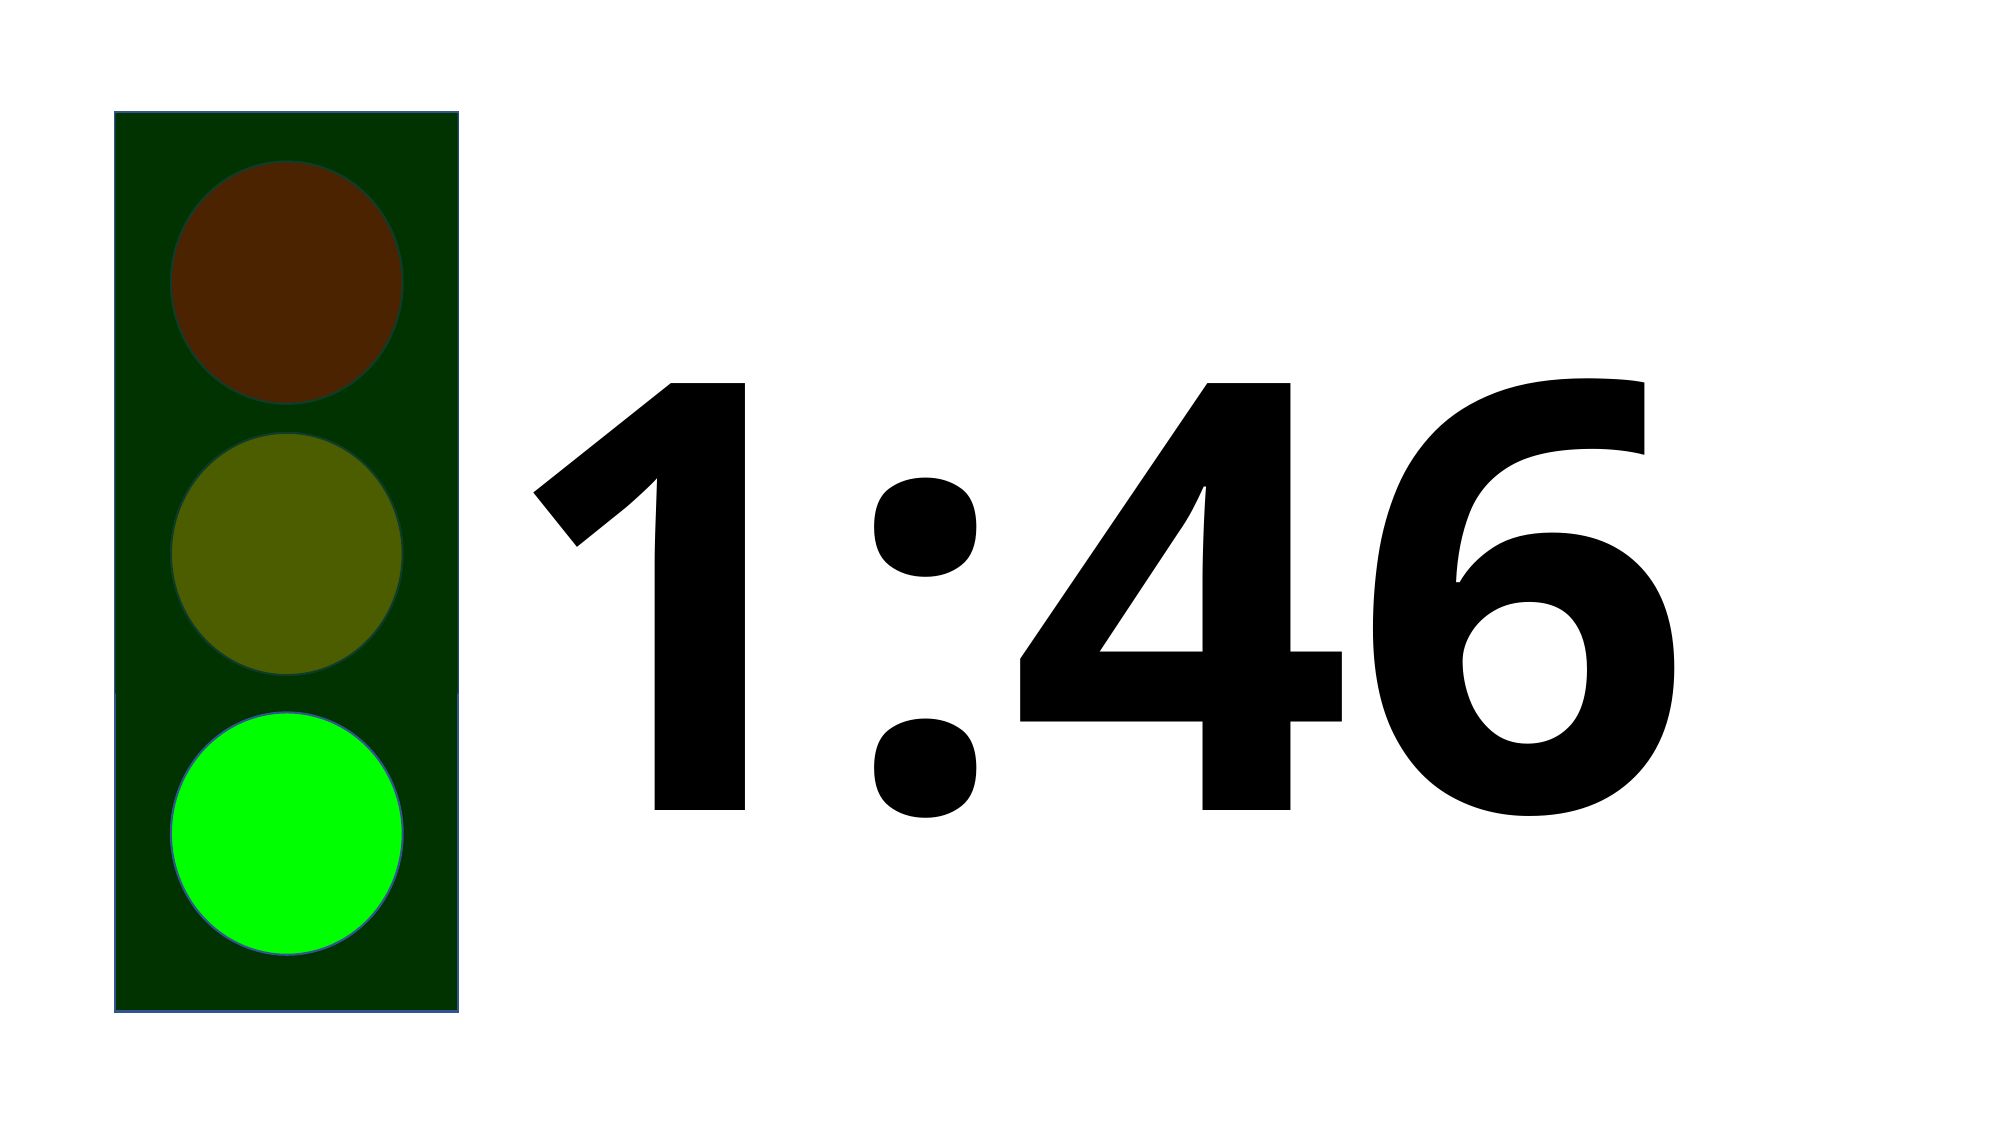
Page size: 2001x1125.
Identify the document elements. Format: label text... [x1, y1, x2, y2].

text_box [169, 711, 404, 956]
text_box 1:46 [483, 204, 1924, 938]
text_box [114, 695, 459, 1013]
text_box [114, 112, 459, 695]
